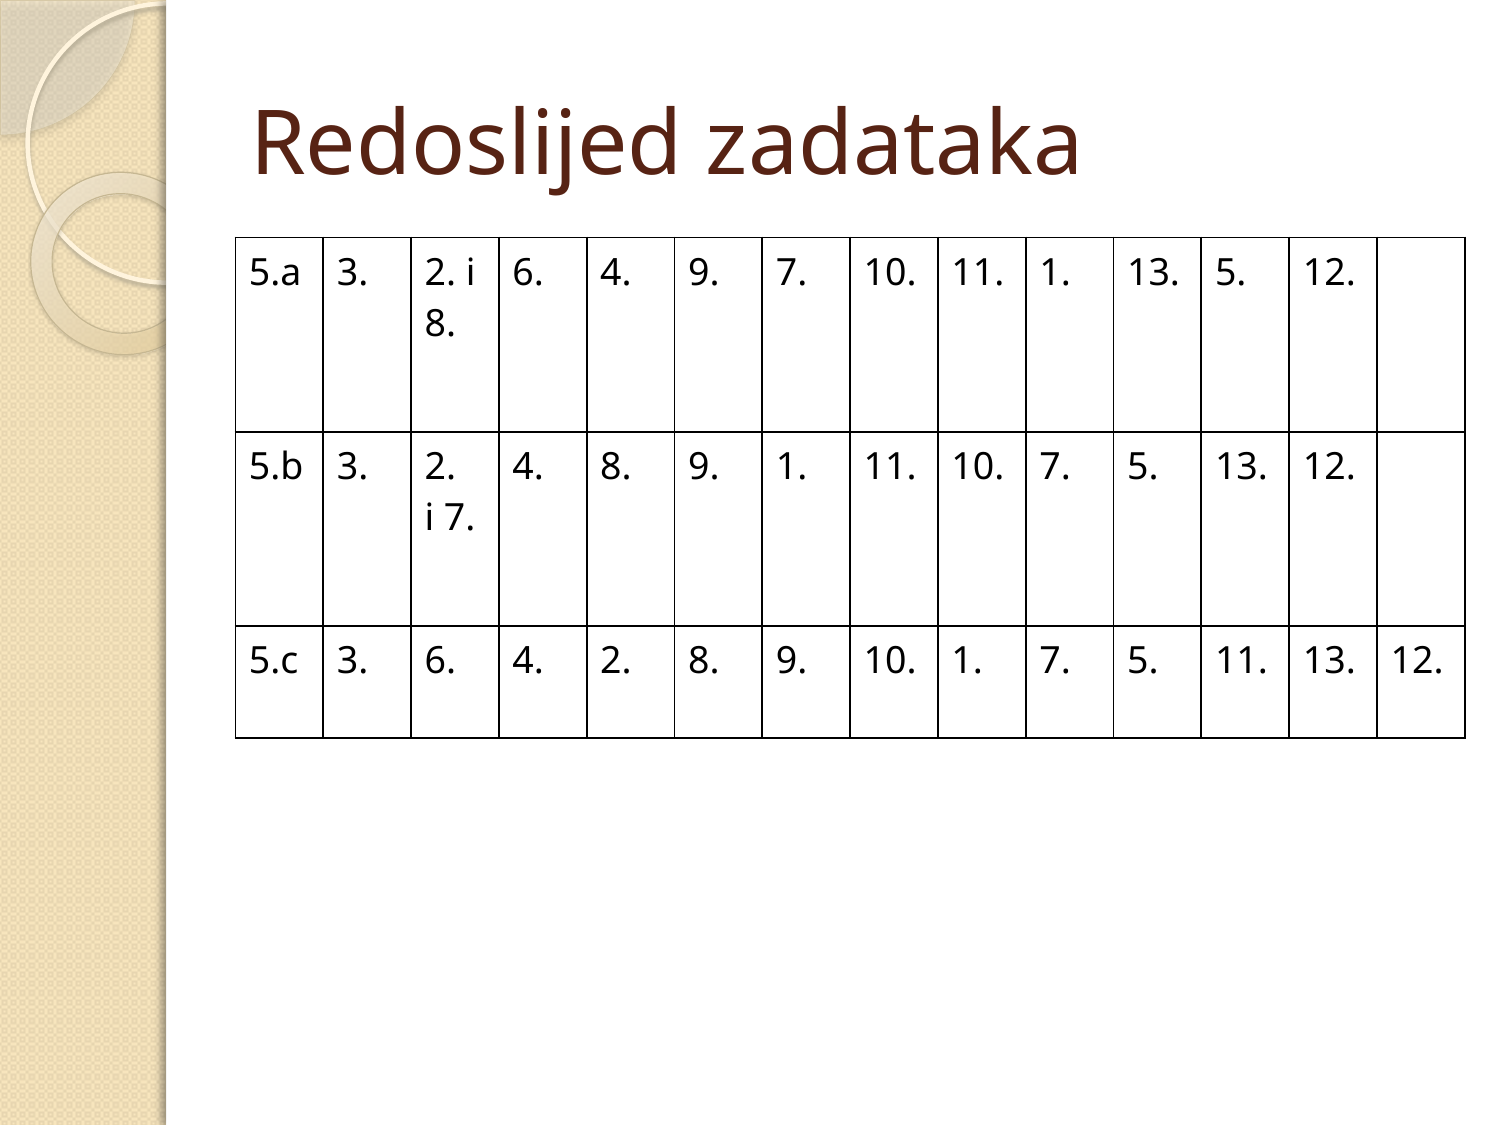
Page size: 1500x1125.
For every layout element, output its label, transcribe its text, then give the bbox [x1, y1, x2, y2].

table_cell 4. [500, 627, 586, 737]
table_cell 3. [324, 627, 410, 737]
table_header 10. [851, 238, 937, 431]
table_cell 6. [412, 627, 498, 737]
table_cell 1. [939, 627, 1025, 737]
table_header 2. i 8. [412, 238, 498, 431]
table_header 6. [500, 238, 586, 431]
table_header 5. [1202, 238, 1288, 431]
table_cell 2. i 7. [412, 433, 498, 625]
table_cell 1. [763, 433, 849, 625]
table_cell 5.c [236, 627, 322, 737]
table_cell 3. [324, 433, 410, 625]
table_cell 12. [1290, 433, 1376, 625]
table_cell 12. [1378, 627, 1464, 737]
table_cell 10. [851, 627, 937, 737]
table_cell 13. [1202, 433, 1288, 625]
table_cell [1378, 433, 1464, 625]
table_header 9. [675, 238, 761, 431]
table_header 1. [1027, 238, 1113, 431]
table_cell 10. [939, 433, 1025, 625]
table_cell 11. [1202, 627, 1288, 737]
table_cell 7. [1027, 433, 1113, 625]
table_cell 9. [675, 433, 761, 625]
table_cell 5. [1114, 627, 1200, 737]
table_header 12. [1290, 238, 1376, 431]
title Redoslijed zadataka [235, 45, 1466, 233]
table_cell 5. [1114, 433, 1200, 625]
table_header 11. [939, 238, 1025, 431]
table_cell 9. [763, 627, 849, 737]
table_cell 13. [1290, 627, 1376, 737]
table_cell 11. [851, 433, 937, 625]
table_header 7. [763, 238, 849, 431]
table_header 5.a [236, 238, 322, 431]
table_cell 5.b [236, 433, 322, 625]
table_cell 4. [500, 433, 586, 625]
table_cell 8. [675, 627, 761, 737]
table_cell 2. [588, 627, 674, 737]
table_cell 8. [588, 433, 674, 625]
table_cell 7. [1027, 627, 1113, 737]
table_header 13. [1114, 238, 1200, 431]
table_header 3. [324, 238, 410, 431]
table_header [1378, 238, 1464, 431]
table_header 4. [588, 238, 674, 431]
